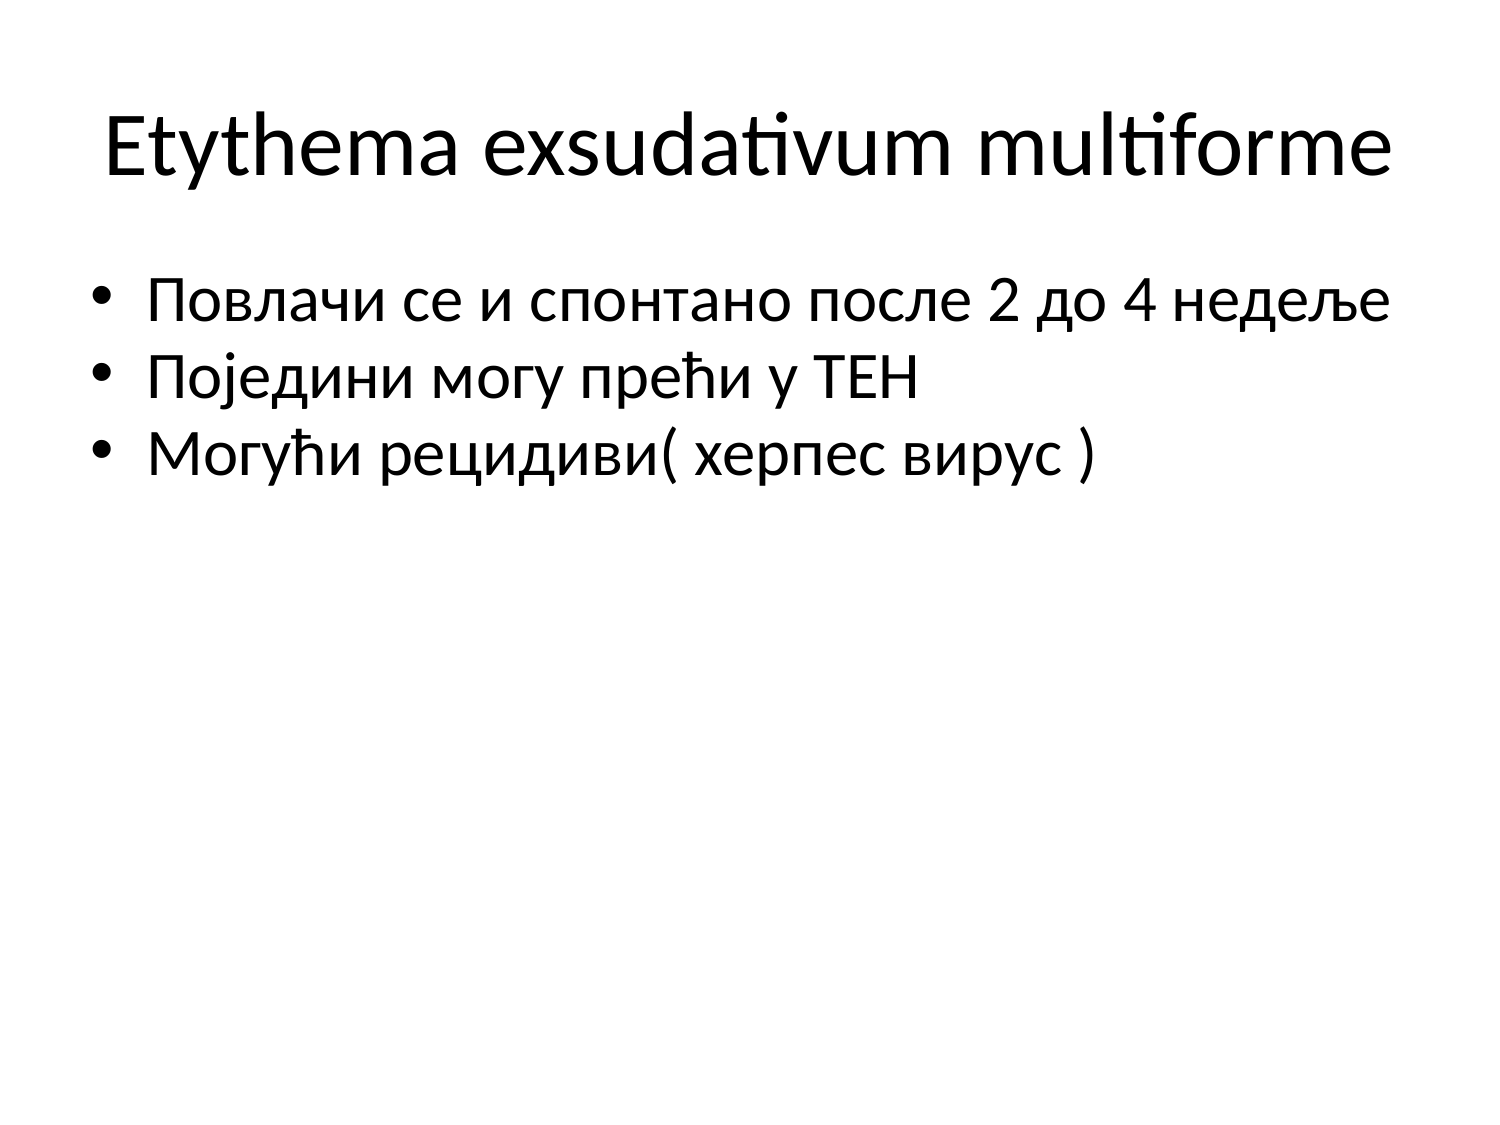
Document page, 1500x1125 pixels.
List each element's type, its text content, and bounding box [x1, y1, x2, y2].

title Etythema exsudativum multiforme [75, 45, 1425, 233]
list Повлачи се и спонтано после 2 до 4 недеље Поједини могу прећи у ТЕН Могући рецидиви( херпес вирус ) [75, 262, 1425, 1005]
